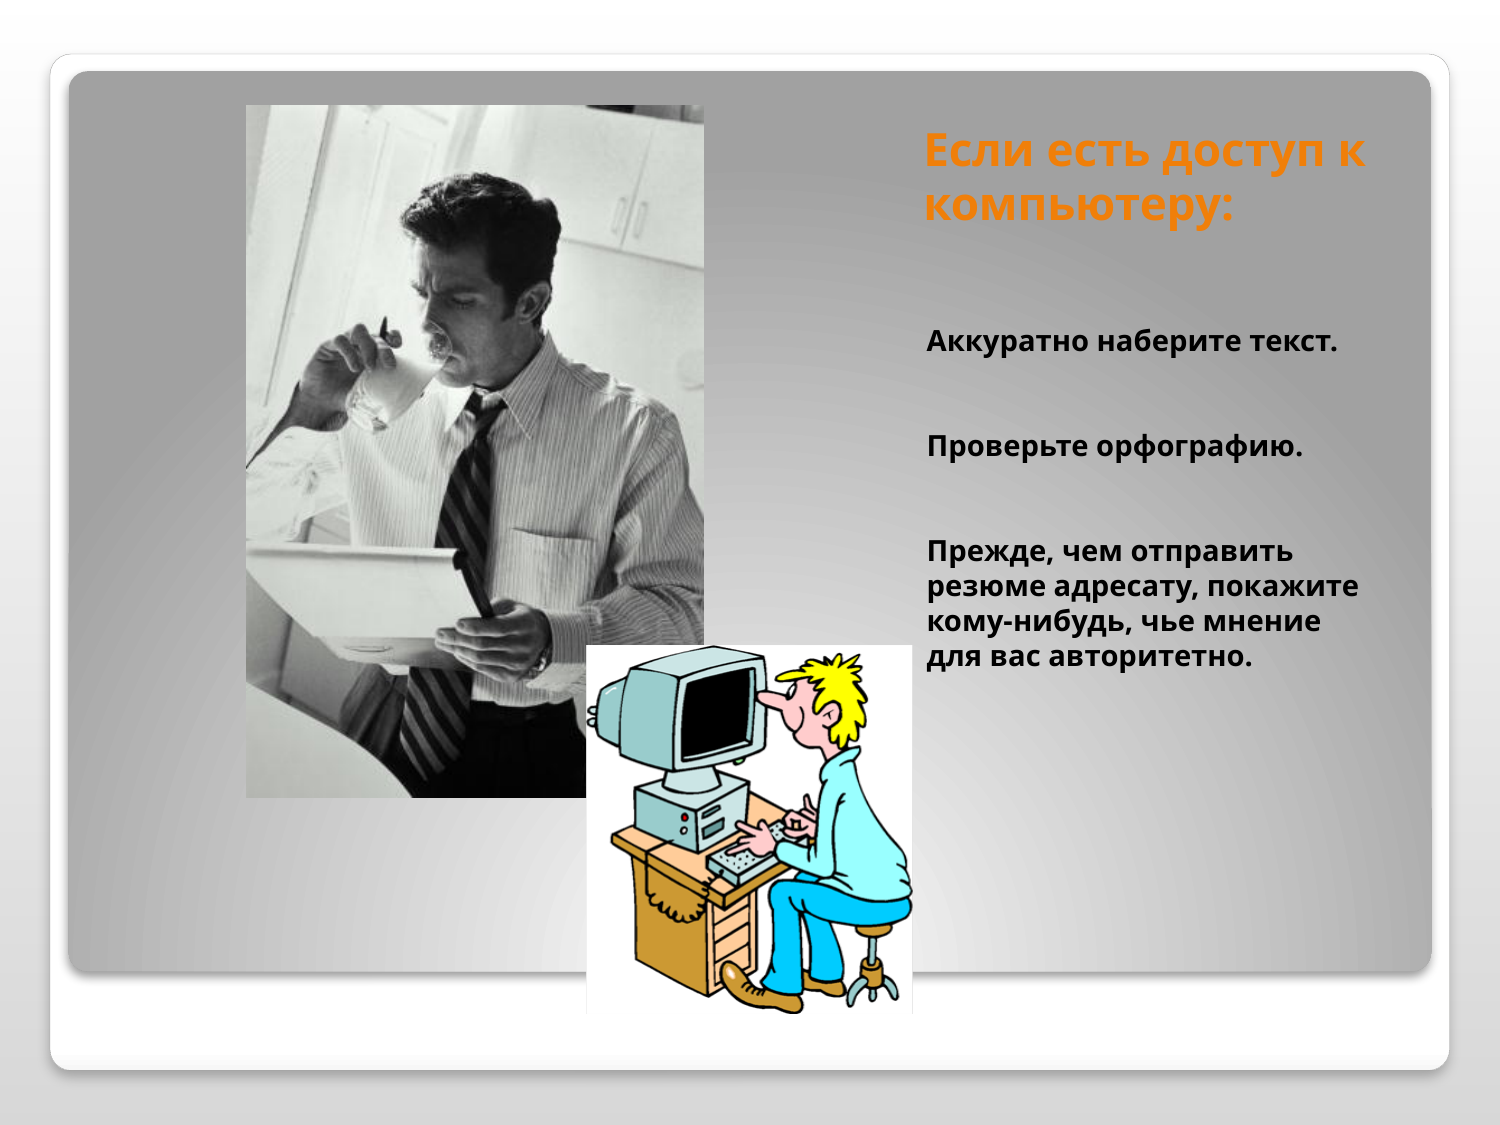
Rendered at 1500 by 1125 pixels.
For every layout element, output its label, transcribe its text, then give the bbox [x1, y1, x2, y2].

title Если есть доступ к компьютеру: [908, 87, 1397, 237]
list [245, 104, 704, 798]
picture [585, 644, 915, 1015]
list Аккуратно наберите текст. Проверьте орфографию. Прежде, чем отправить резюме адресату, покажите кому-нибудь, чье мнение для вас авторитетно. [908, 237, 1397, 928]
